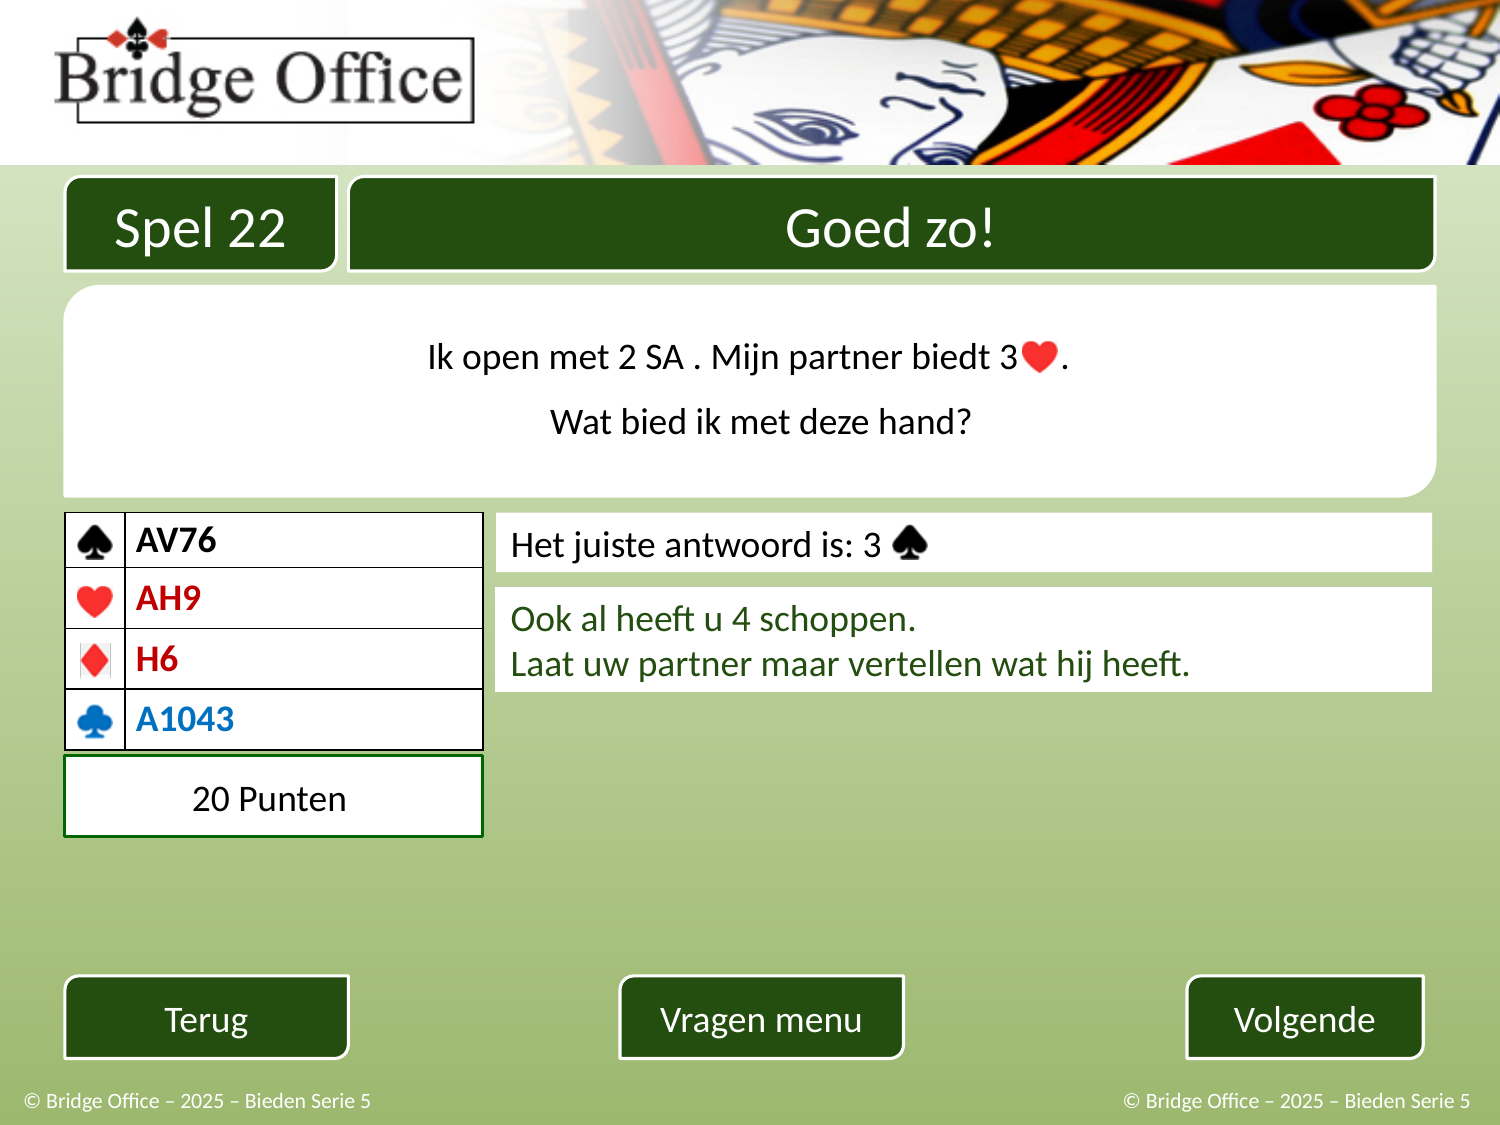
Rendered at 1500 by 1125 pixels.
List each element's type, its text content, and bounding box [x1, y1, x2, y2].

picture [1022, 341, 1059, 373]
picture [77, 524, 114, 561]
text_box Vragen menu [618, 974, 906, 1061]
picture [77, 703, 114, 740]
table_cell [66, 568, 124, 628]
table_cell [66, 629, 124, 688]
text_box Spel 22 [63, 178, 339, 273]
text_box Wat bied ik met deze hand? [528, 389, 995, 450]
picture [77, 643, 114, 679]
text_box 20 Punten [63, 754, 484, 838]
table_cell AH9 [126, 568, 482, 628]
text_box Goed zo! [346, 178, 1437, 273]
text_box © Bridge Office – 2025 – Bieden Serie 5 [8, 1079, 393, 1121]
text_box Terug [63, 974, 350, 1061]
text_box Ik open met 2 SA . Mijn partner biedt 3 . [394, 324, 1104, 385]
table_header AV76 [126, 513, 482, 567]
picture [892, 524, 928, 561]
table_header [66, 513, 124, 567]
table_cell H6 [126, 629, 482, 688]
picture [77, 585, 114, 618]
text_box © Bridge Office – 2025 – Bieden Serie 5 [1107, 1079, 1500, 1121]
text_box [63, 284, 1437, 498]
table_cell A1043 [126, 690, 482, 749]
text_box Ook al heeft u 4 schoppen. Laat uw partner maar vertellen wat hij heeft. [495, 587, 1432, 692]
text_box Het juiste antwoord is: 3 [496, 512, 1433, 573]
text_box Volgende [1185, 974, 1425, 1061]
picture [0, 0, 1500, 166]
table_cell [66, 690, 124, 749]
